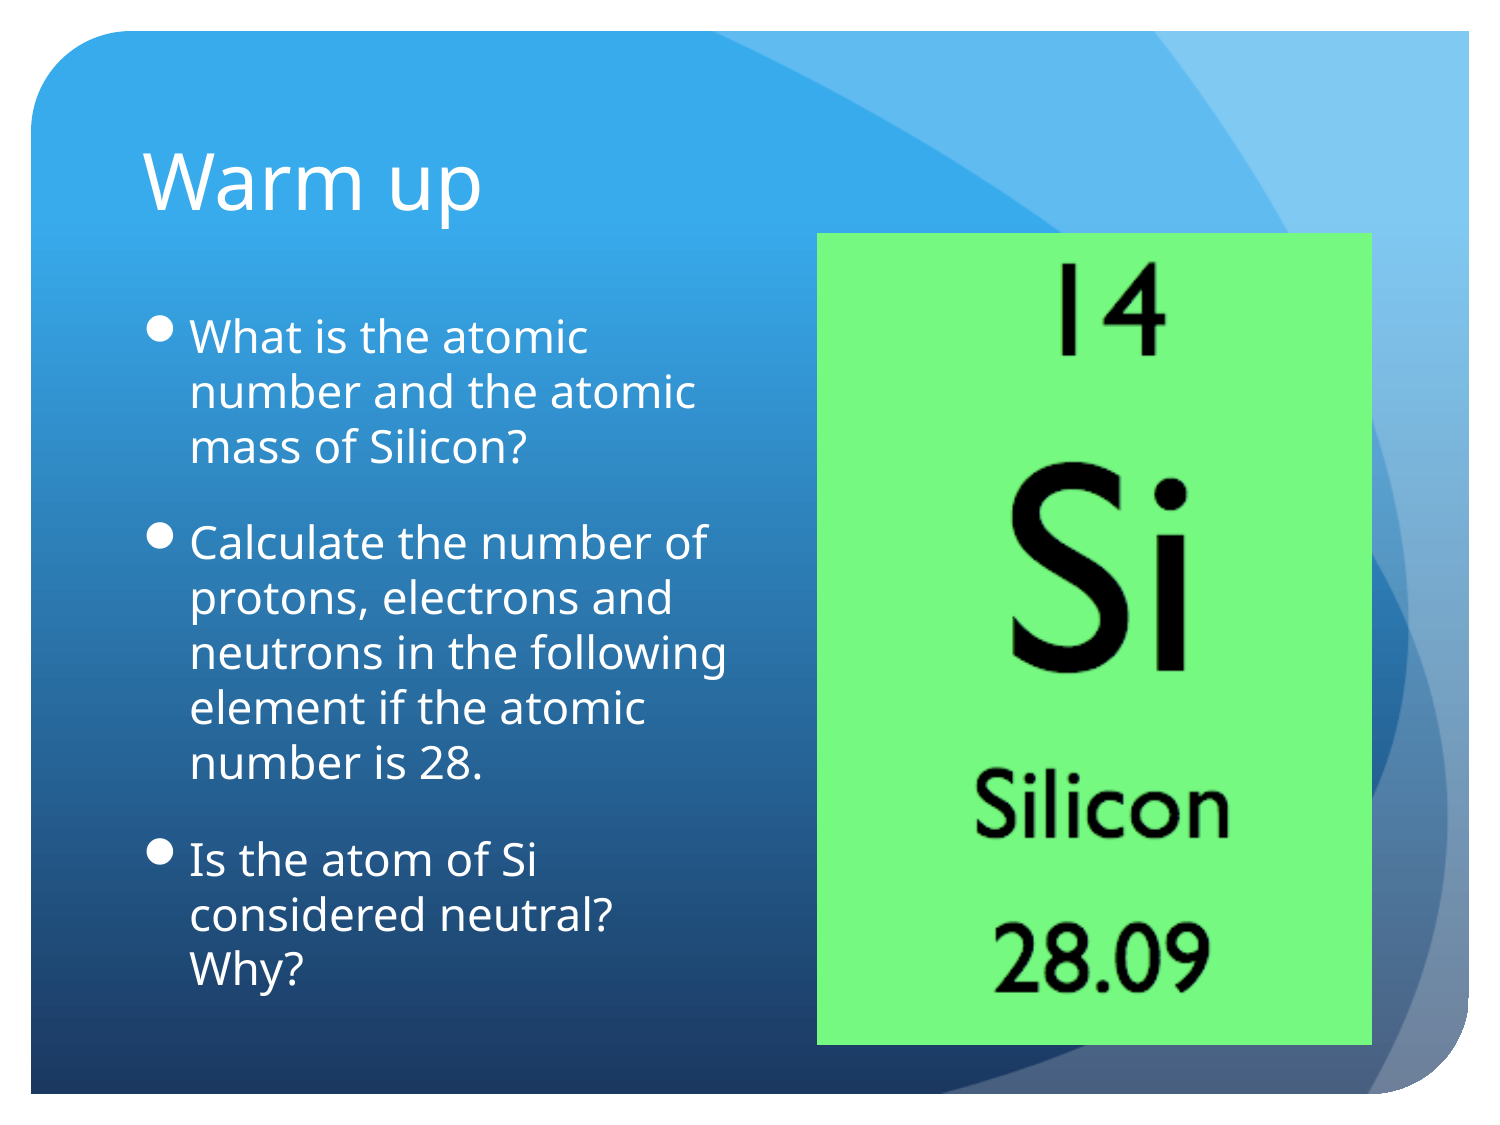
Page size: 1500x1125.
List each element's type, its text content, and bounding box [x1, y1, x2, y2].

title Warm up [127, 62, 1372, 234]
list What is the atomic number and the atomic mass of Silicon? Calculate the number of protons, electrons and neutrons in the following element if the atomic number is 28. Is the atom of Si considered neutral? Why? [127, 299, 750, 1045]
picture [24, 30, 1473, 1094]
